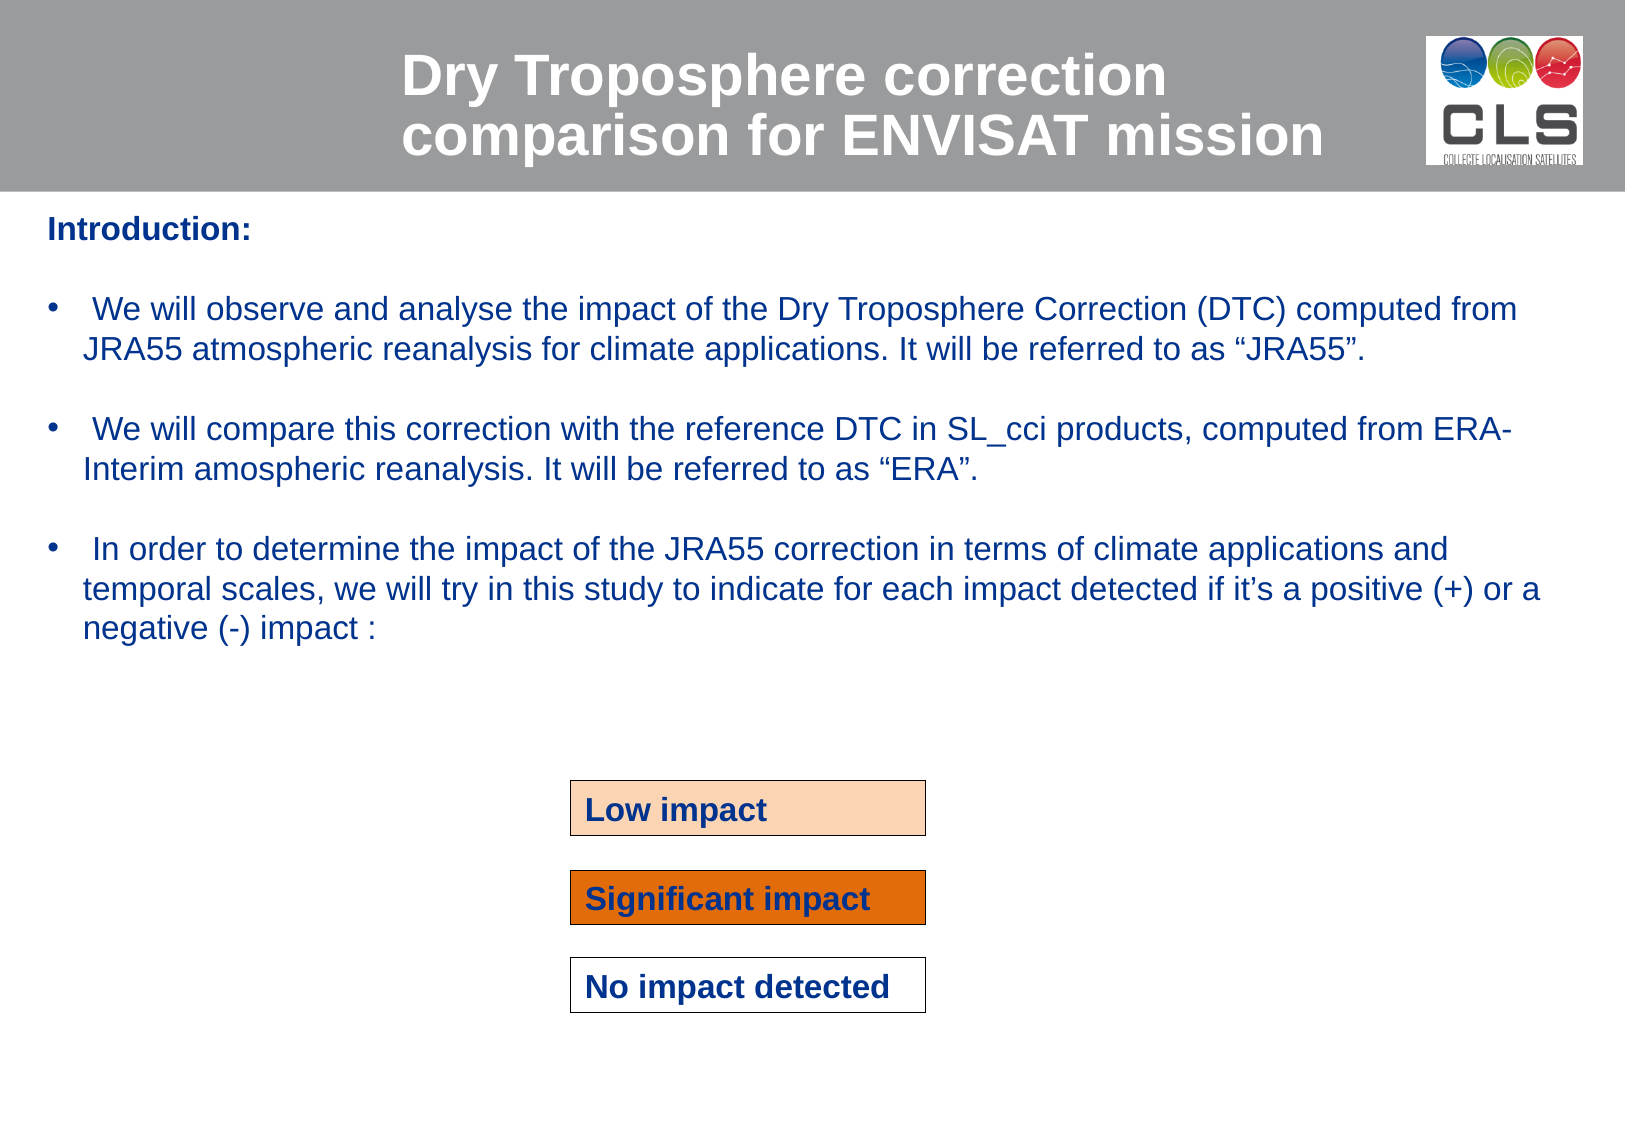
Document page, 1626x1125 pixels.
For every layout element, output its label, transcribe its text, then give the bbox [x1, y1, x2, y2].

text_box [569, 780, 926, 1014]
picture [1426, 36, 1583, 165]
text_box Dry Troposphere correction comparison for ENVISAT mission [386, 40, 1479, 172]
text_box Introduction: We will observe and analyse the impact of the Dry Troposphere Correction (DTC) computed from JRA55 atmospheric reanalysis for climate applications. It will be referred to as “JRA55”. We will compare this correction with the reference DTC in SL_cci products, computed from ERA-Interim amospheric reanalysis. It will be referred to as “ERA”. In order to determine the impact of the JRA55 correction in terms of climate applications and temporal scales, we will try in this study to indicate for each impact detected if it’s a positive (+) or a negative (-) impact : [32, 199, 1597, 665]
